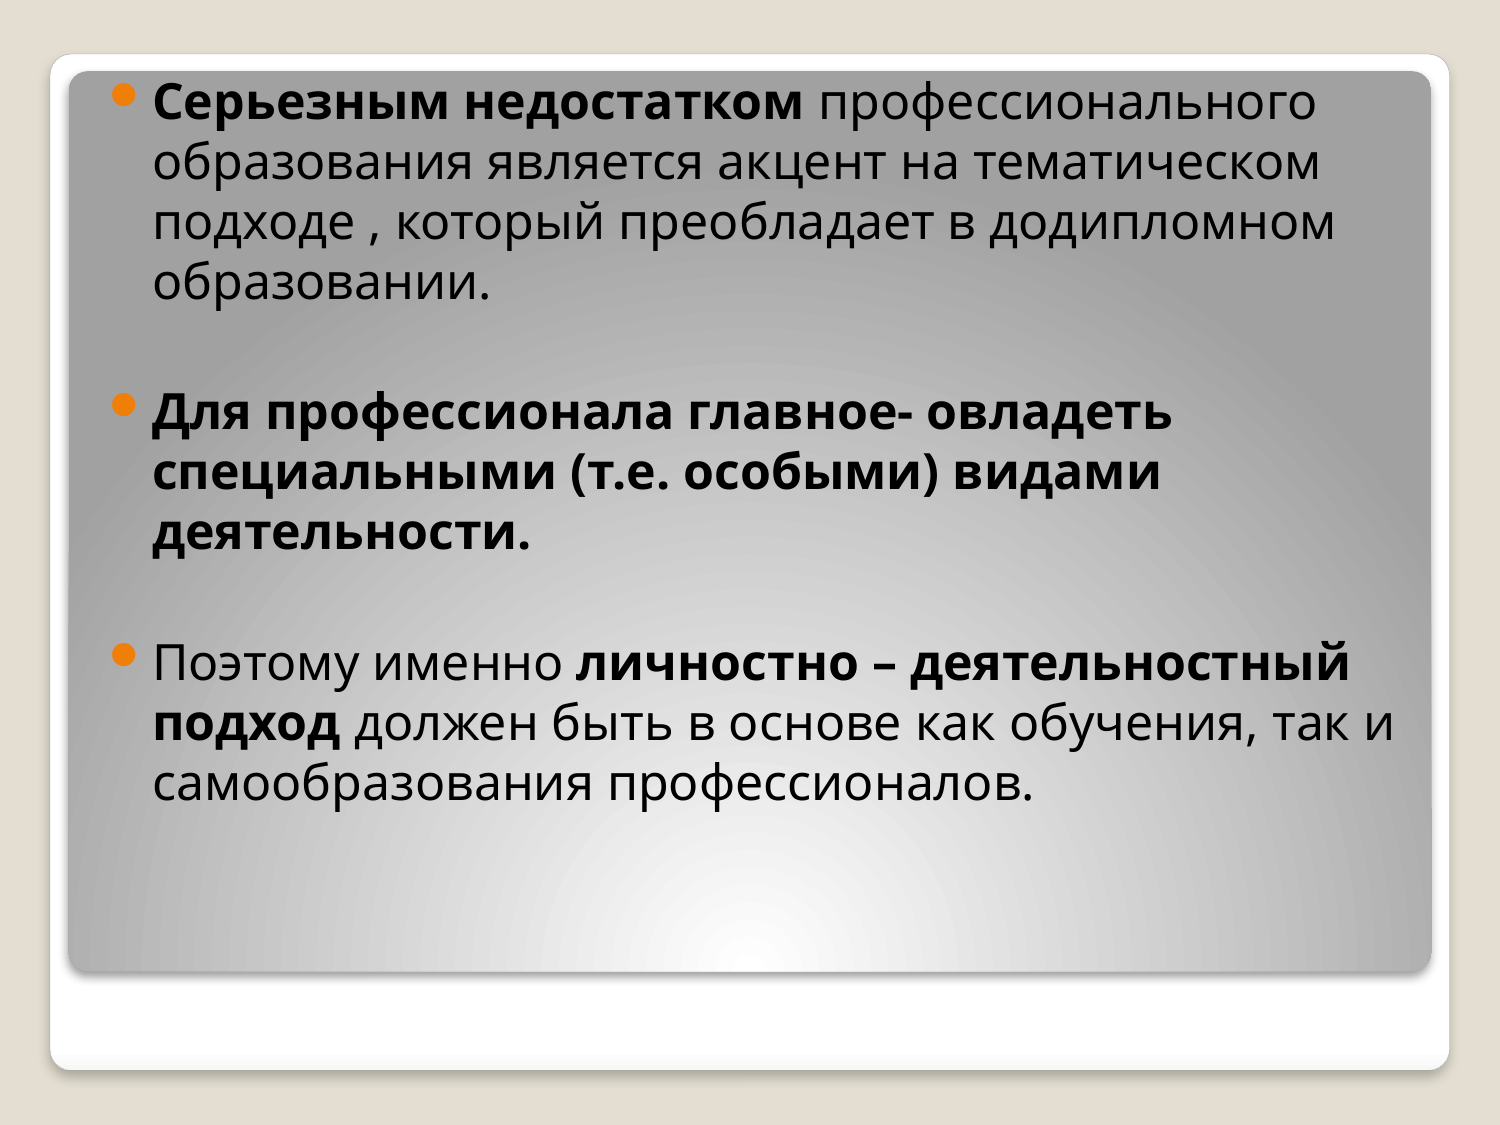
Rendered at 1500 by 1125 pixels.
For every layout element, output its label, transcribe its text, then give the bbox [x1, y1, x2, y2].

list Серьезным недостатком профессионального образования является акцент на тематическом подходе , который преобладает в додипломном образовании. Для профессионала главное- овладеть специальными (т.е. особыми) видами деятельности. Поэтому именно личностно – деятельностный подход должен быть в основе как обучения, так и самообразования профессионалов. [75, 54, 1425, 1005]
